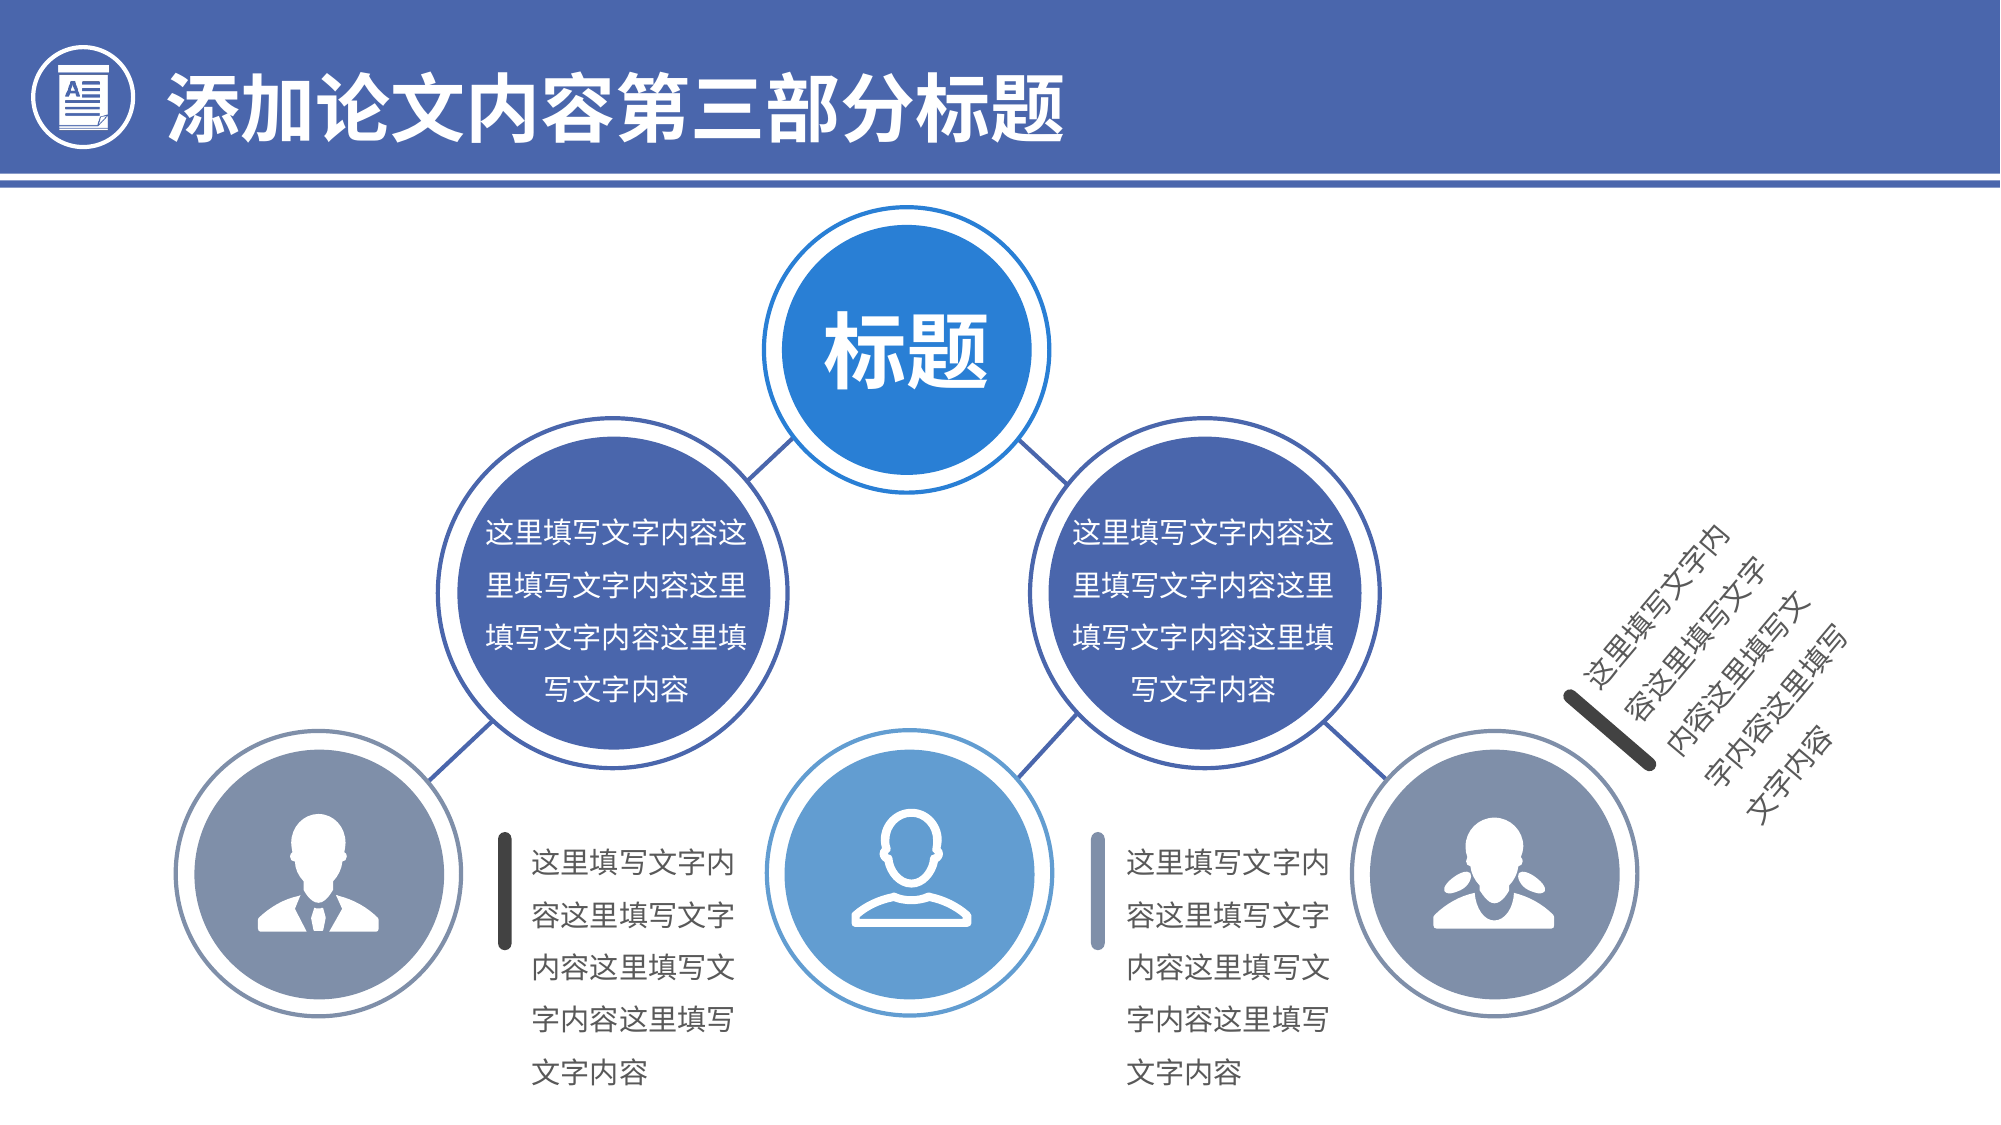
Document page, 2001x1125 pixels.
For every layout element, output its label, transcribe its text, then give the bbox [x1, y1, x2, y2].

text_box [784, 749, 1035, 1000]
text_box [497, 436, 731, 489]
text_box [175, 730, 462, 1017]
text_box [1106, 715, 1304, 750]
text_box [1079, 715, 1331, 769]
text_box [1369, 749, 1620, 1000]
text_box [1352, 539, 1362, 647]
text_box [487, 715, 739, 769]
text_box [1048, 548, 1055, 638]
text_box [1352, 498, 1380, 688]
text_box 这里填写文字内容这里填写文字内容这里填写文字内容这里填写文字内容 [1055, 489, 1352, 715]
text_box [0, 179, 2000, 189]
text_box [194, 749, 445, 1000]
text_box [457, 536, 468, 650]
text_box 这里填写文字内容这里填写文字内容这里填写文字内容这里填写文字内容 [1111, 819, 1363, 1097]
text_box 这里填写文字内容这里填写文字内容这里填写文字内容这里填写文字内容 [516, 819, 768, 1097]
text_box 这里填写文字内容这里填写文字内容这里填写文字内容这里填写文字内容 [1548, 475, 1923, 847]
text_box [1064, 418, 1346, 489]
text_box [1030, 503, 1055, 684]
text_box [0, 0, 2000, 175]
text_box 这里填写文字内容这里填写文字内容这里填写文字内容这里填写文字内容 [468, 489, 765, 715]
text_box [498, 831, 512, 951]
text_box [33, 47, 134, 148]
text_box [1362, 730, 1638, 1017]
text_box [768, 730, 1053, 1016]
text_box [515, 715, 712, 750]
text_box [437, 494, 468, 692]
text_box [765, 507, 788, 680]
text_box [765, 552, 771, 634]
text_box [763, 207, 1050, 493]
text_box [472, 418, 754, 489]
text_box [851, 808, 972, 927]
text_box [781, 224, 1032, 475]
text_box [257, 813, 379, 932]
text_box [1088, 436, 1322, 489]
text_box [1433, 817, 1555, 929]
text_box 标题 [808, 291, 1005, 407]
text_box 添加论文内容第三部分标题 [150, 9, 1088, 160]
text_box [1563, 689, 1657, 772]
text_box [1090, 831, 1105, 951]
